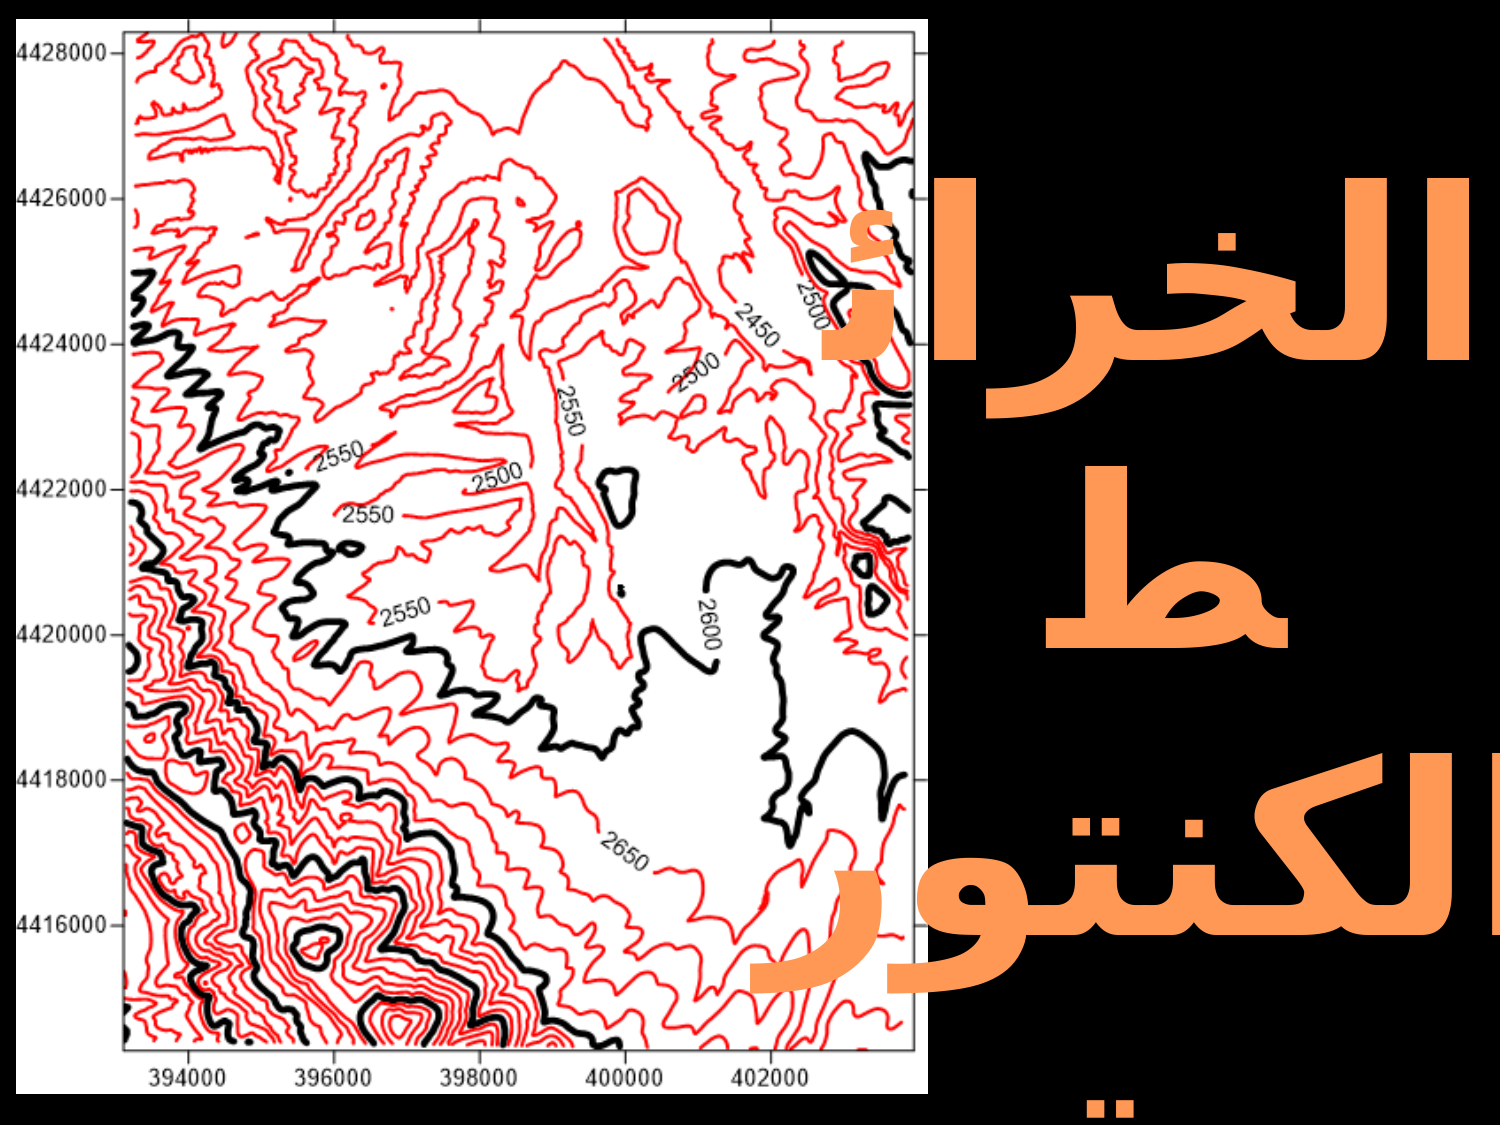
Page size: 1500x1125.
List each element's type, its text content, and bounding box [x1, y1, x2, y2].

text_box الخرائط الكنتورية [714, 113, 1500, 1125]
picture [16, 18, 928, 1095]
